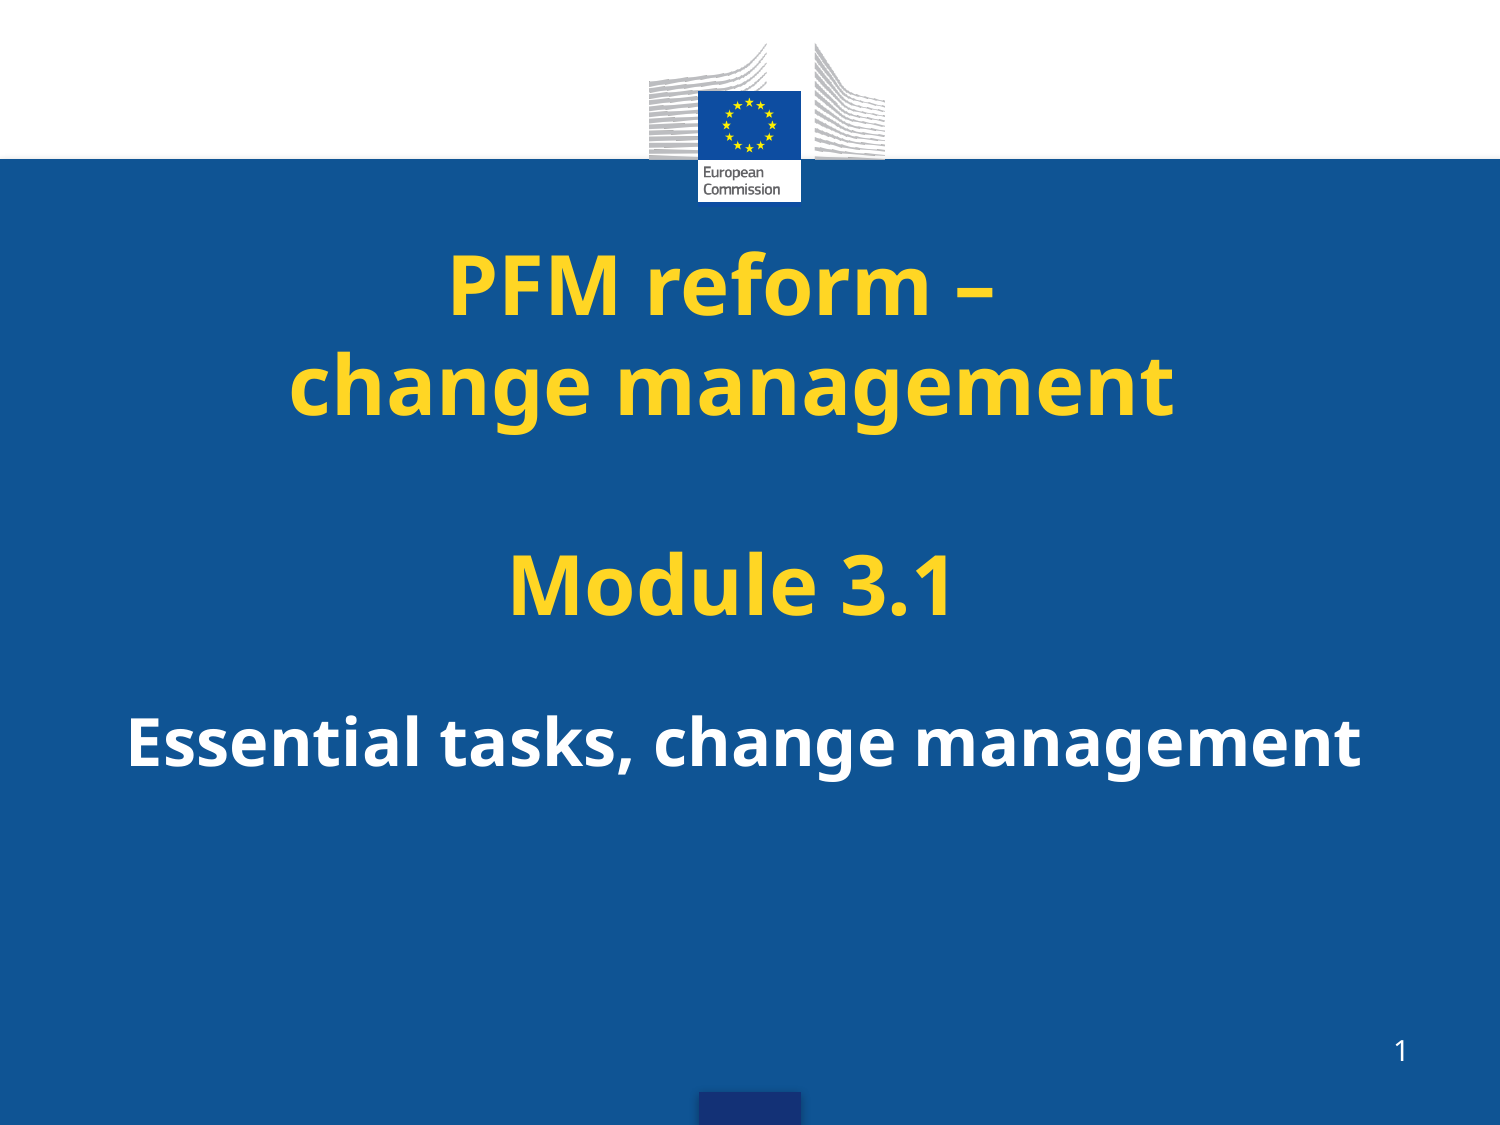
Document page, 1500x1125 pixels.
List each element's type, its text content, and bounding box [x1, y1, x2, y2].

slide_number 1 [1074, 1024, 1426, 1103]
subtitle Essential tasks, change management [64, 692, 1425, 894]
title PFM reform – change management Module 3.1 [218, 231, 1247, 634]
